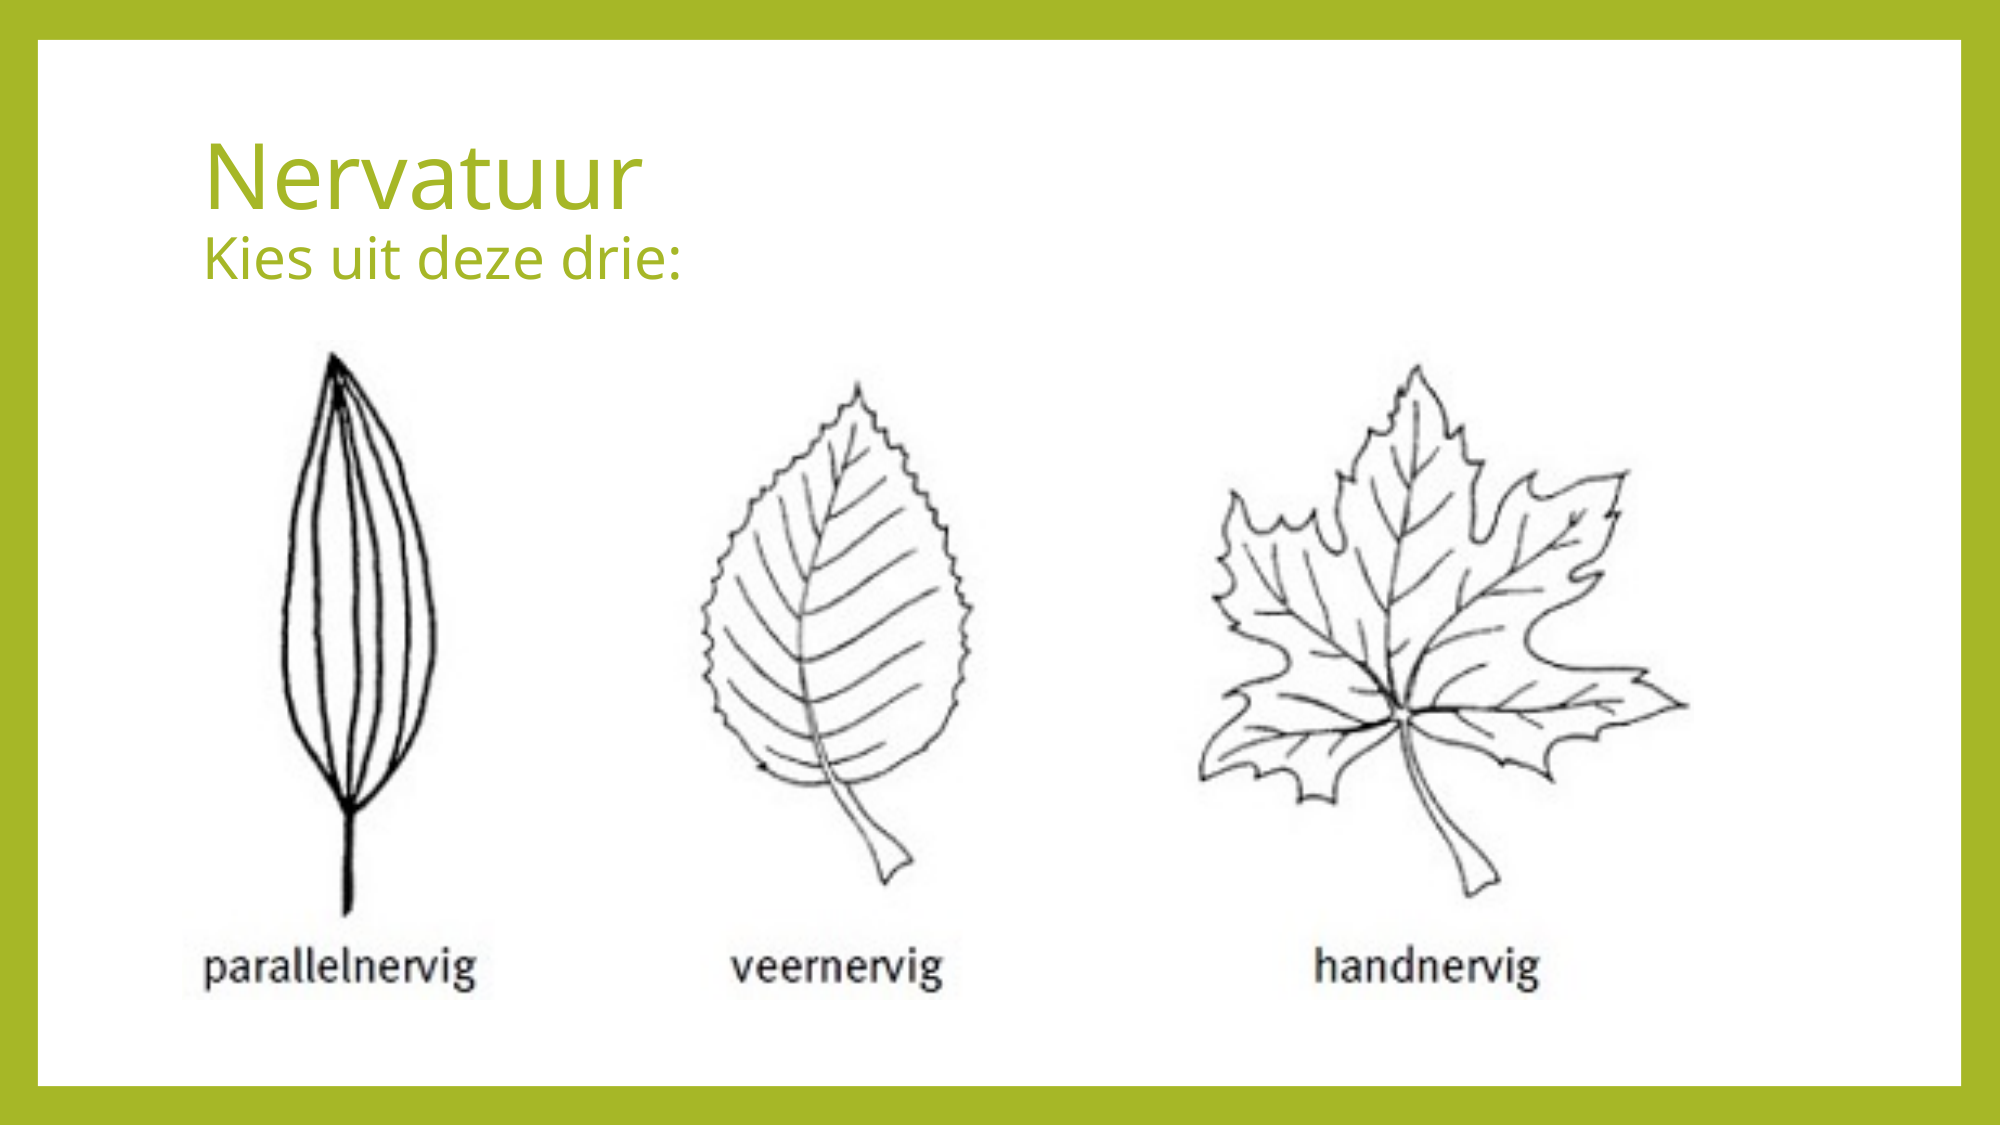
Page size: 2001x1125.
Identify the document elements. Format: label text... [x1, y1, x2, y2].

title Nervatuur Kies uit deze drie: [187, 99, 1808, 323]
picture [182, 340, 1694, 1001]
